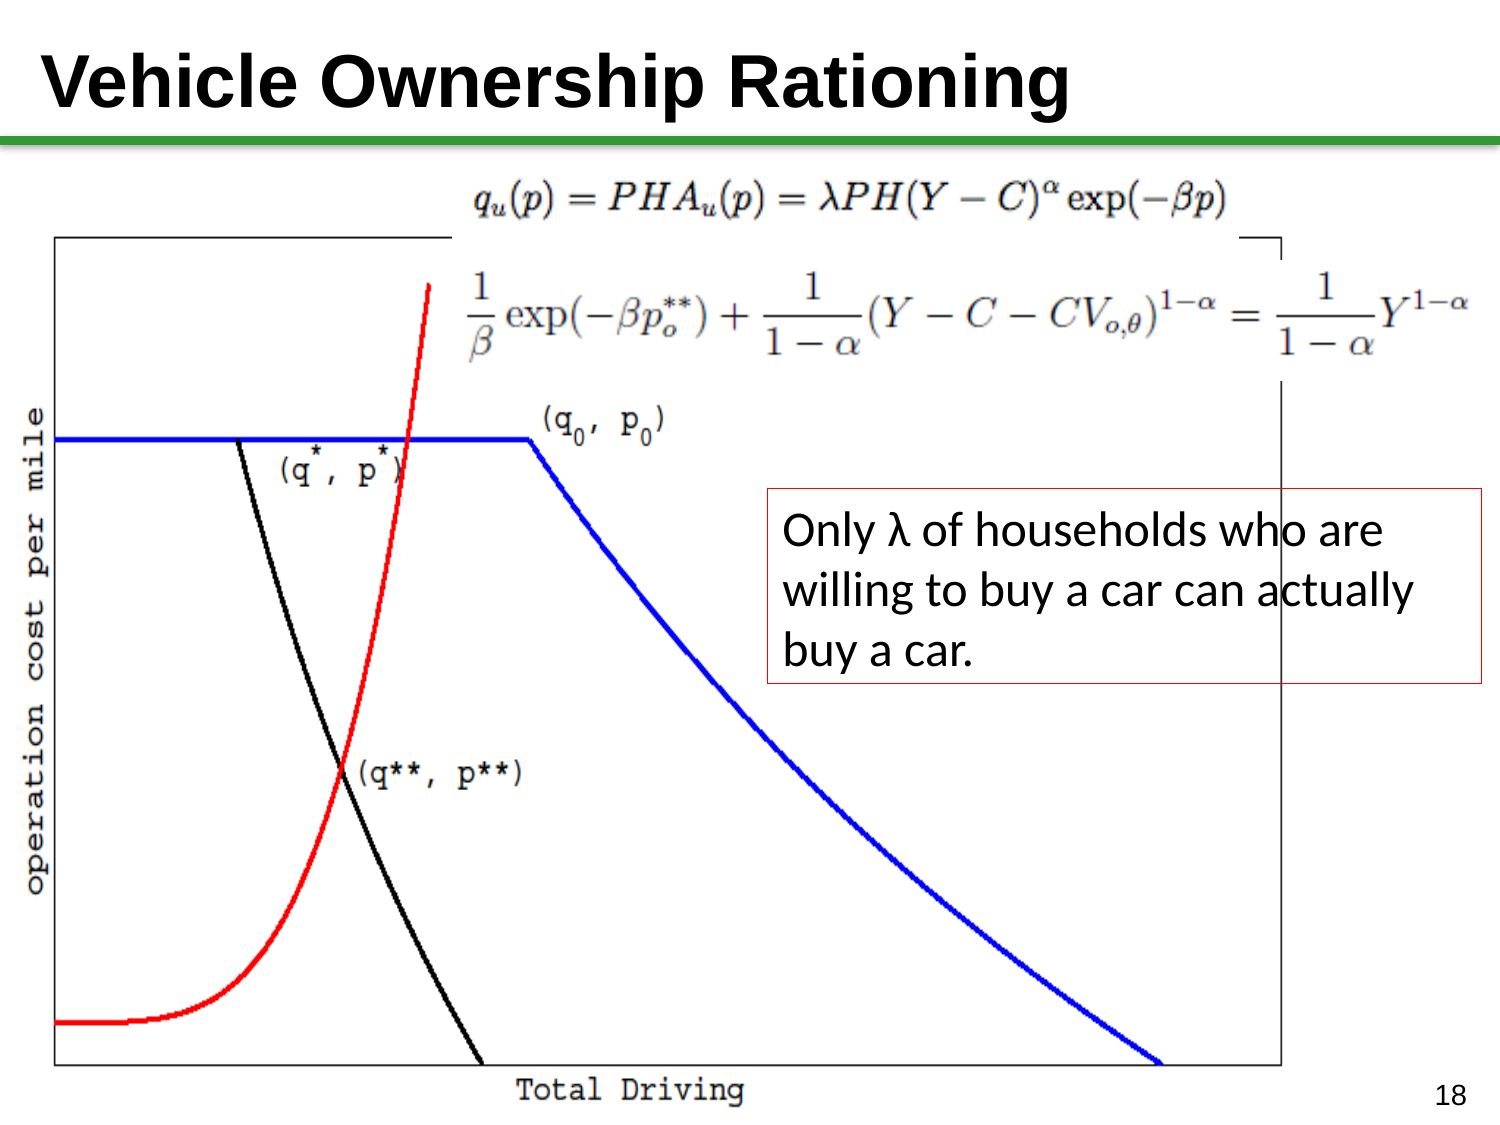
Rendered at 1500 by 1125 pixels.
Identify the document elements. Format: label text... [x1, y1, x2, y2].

text_box Only λ of households who are willing to buy a car can actually buy a car. [1362, 488, 1482, 684]
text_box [0, 207, 1360, 1125]
slide_number 18 [1390, 1063, 1482, 1124]
picture [452, 260, 1483, 382]
picture [452, 162, 1239, 244]
text_box [0, 136, 1500, 145]
title Vehicle Ownership Rationing [25, 18, 1483, 134]
